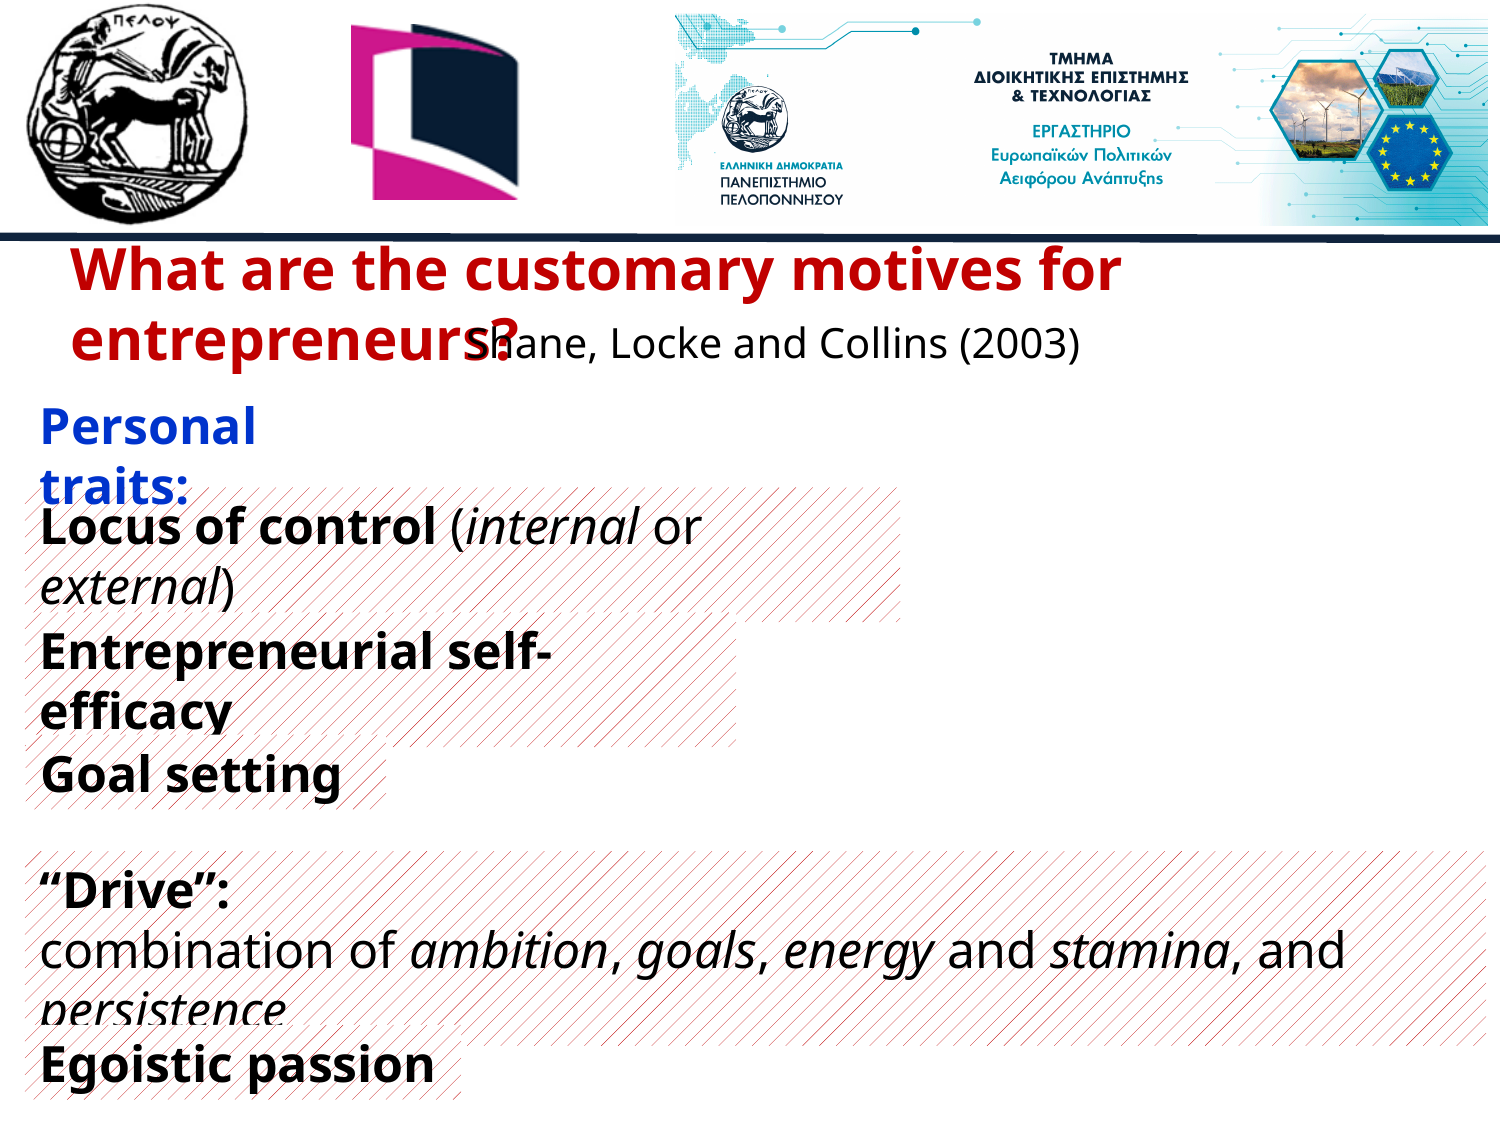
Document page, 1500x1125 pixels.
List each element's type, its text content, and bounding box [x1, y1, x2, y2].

picture [351, 24, 525, 200]
picture [675, 13, 1488, 226]
text_box Personal traits: [24, 386, 402, 522]
text_box Entrepreneurial self-efficacy [24, 612, 737, 748]
text_box Egoistic passion [24, 1024, 462, 1100]
text_box Goal setting [25, 734, 386, 810]
picture [24, 0, 250, 227]
text_box What are the customary motives for entrepreneurs? [55, 224, 1450, 380]
text_box Shane, Locke and Collins (2003) [451, 309, 1133, 375]
text_box Locus of control (internal or external) [24, 487, 901, 623]
text_box “Drive”: combination of ambition, goals, energy and stamina, and persistence [24, 851, 1487, 1046]
